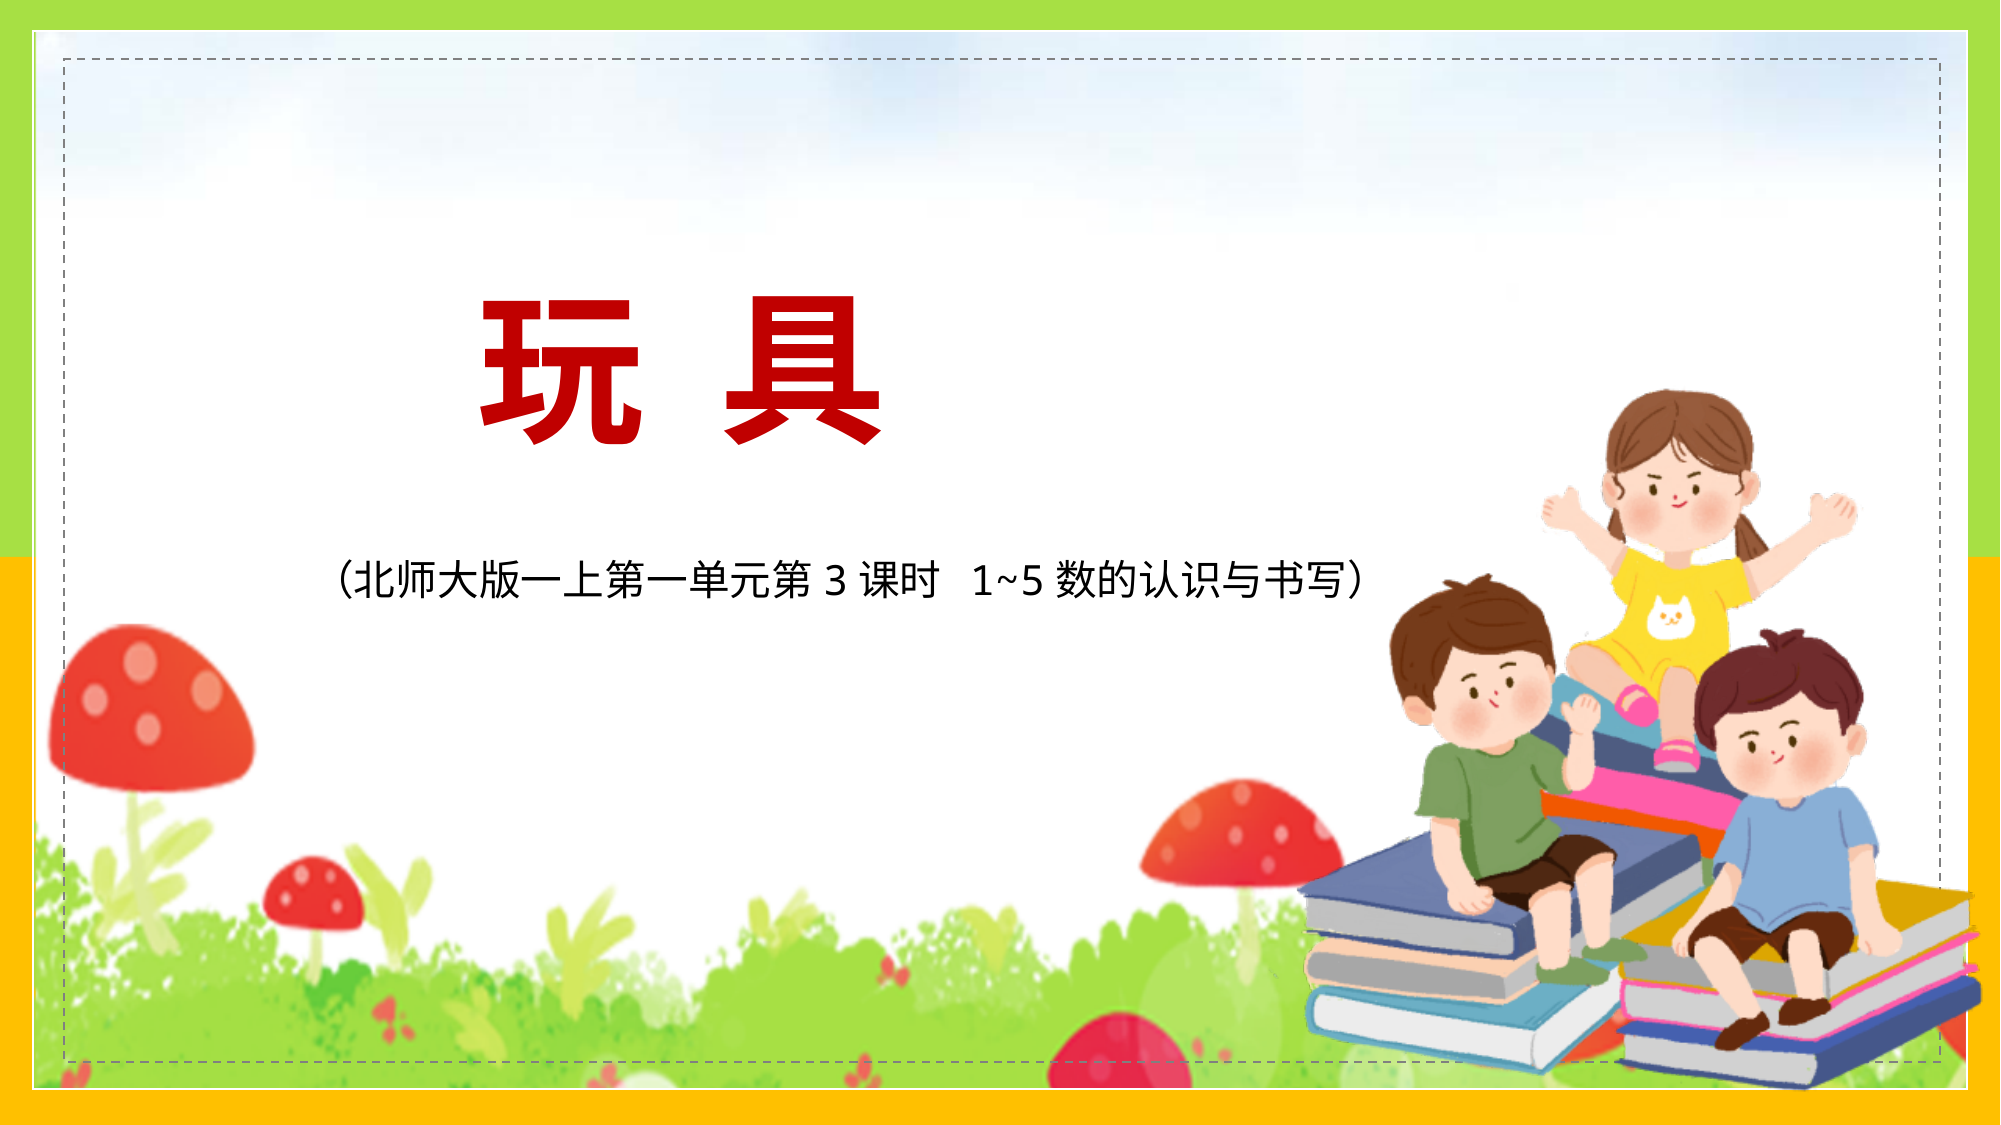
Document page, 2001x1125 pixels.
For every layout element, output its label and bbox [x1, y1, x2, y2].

text_box [0, 0, 2000, 1125]
picture [1213, 311, 2000, 1125]
